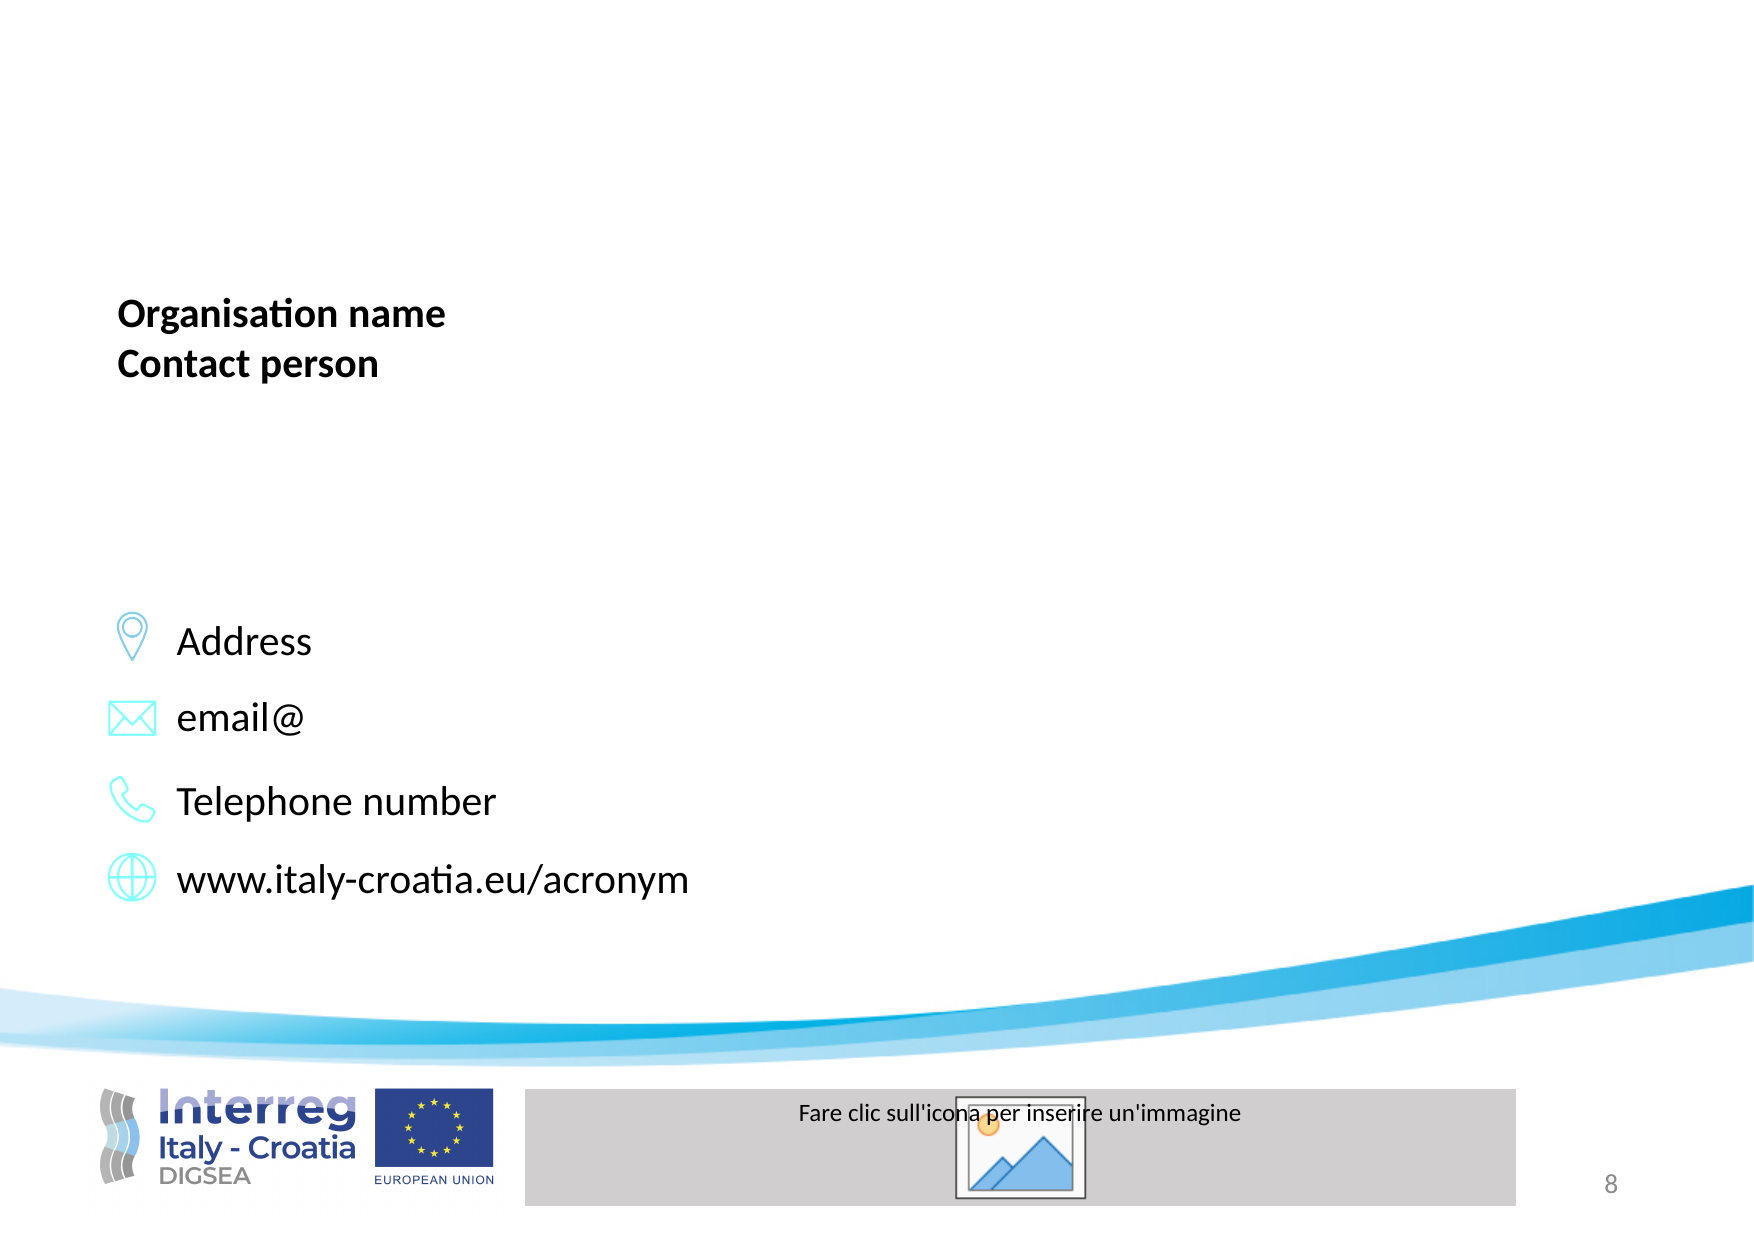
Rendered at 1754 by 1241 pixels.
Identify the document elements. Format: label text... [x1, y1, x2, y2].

text_box Telephone number [161, 766, 1190, 832]
picture [102, 606, 161, 666]
text_box email@ [161, 682, 1190, 748]
text_box Address [161, 606, 1190, 671]
text_box www.italy-croatia.eu/acronym [161, 844, 1190, 910]
picture [102, 688, 161, 748]
slide_number 8 [1526, 1149, 1634, 1216]
text_box Organisation name Contact person [102, 278, 1190, 394]
picture [103, 769, 161, 829]
picture [0, 847, 1754, 1218]
